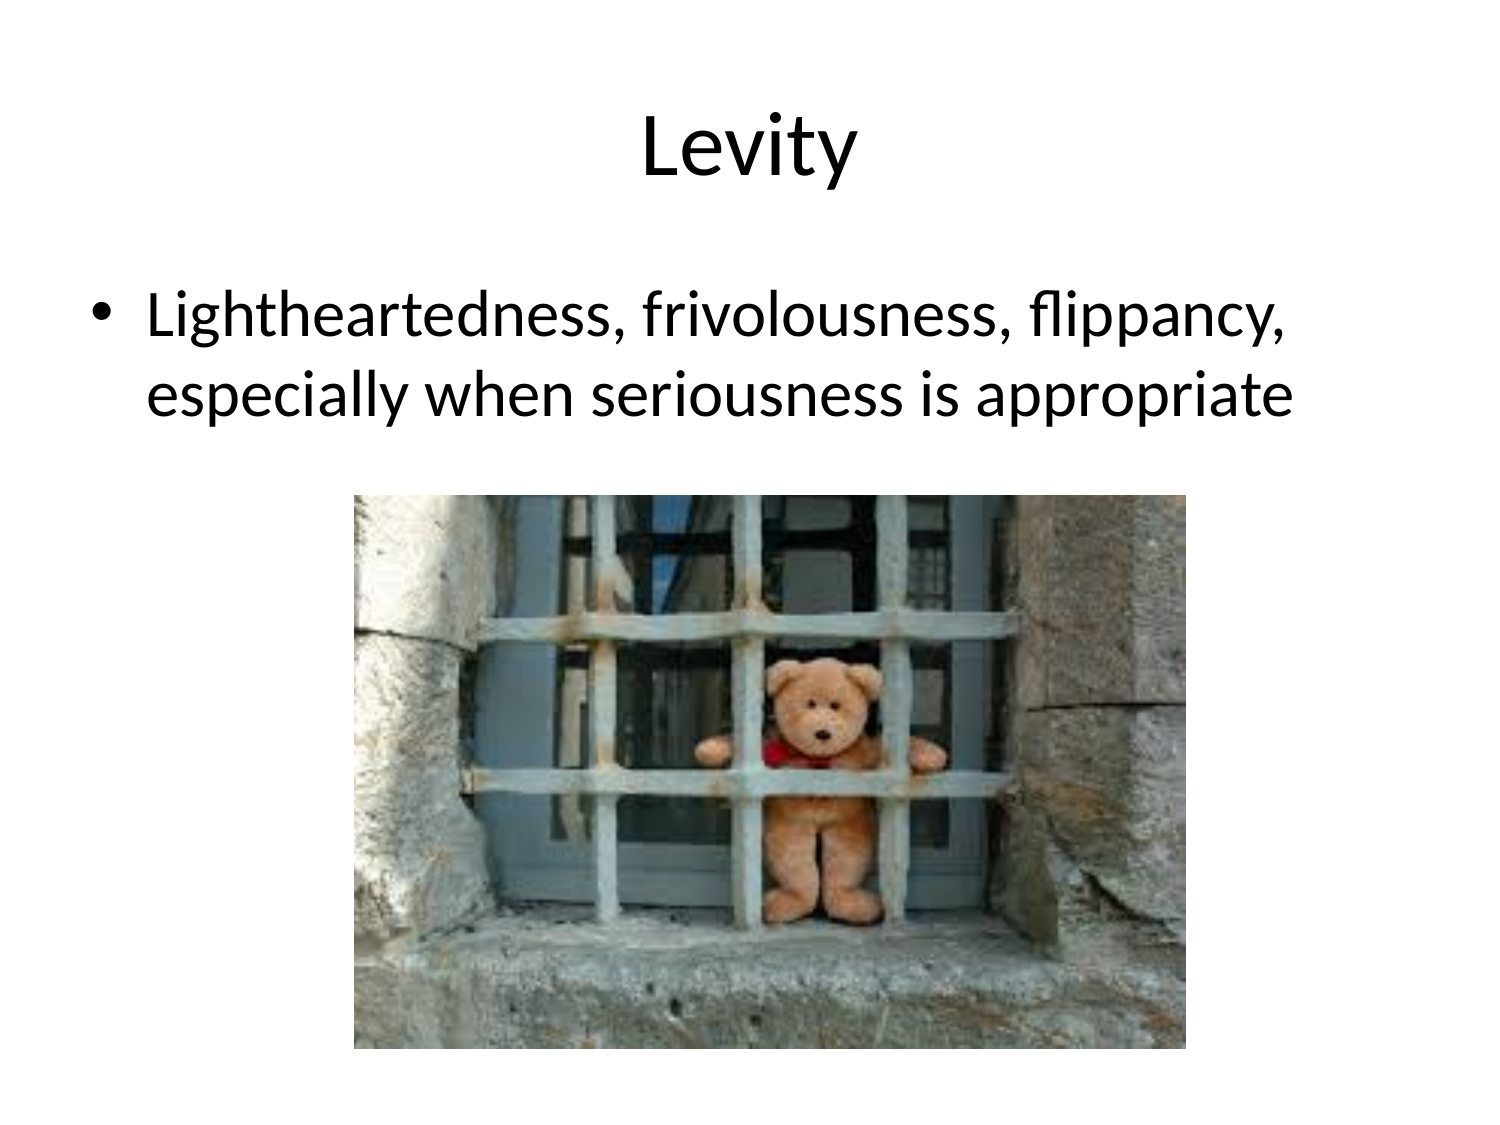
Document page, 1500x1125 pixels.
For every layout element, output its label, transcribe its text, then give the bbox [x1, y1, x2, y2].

picture [354, 495, 1186, 1049]
list Lightheartedness, frivolousness, flippancy, especially when seriousness is appropriate [75, 262, 1425, 1005]
title Levity [75, 45, 1425, 233]
